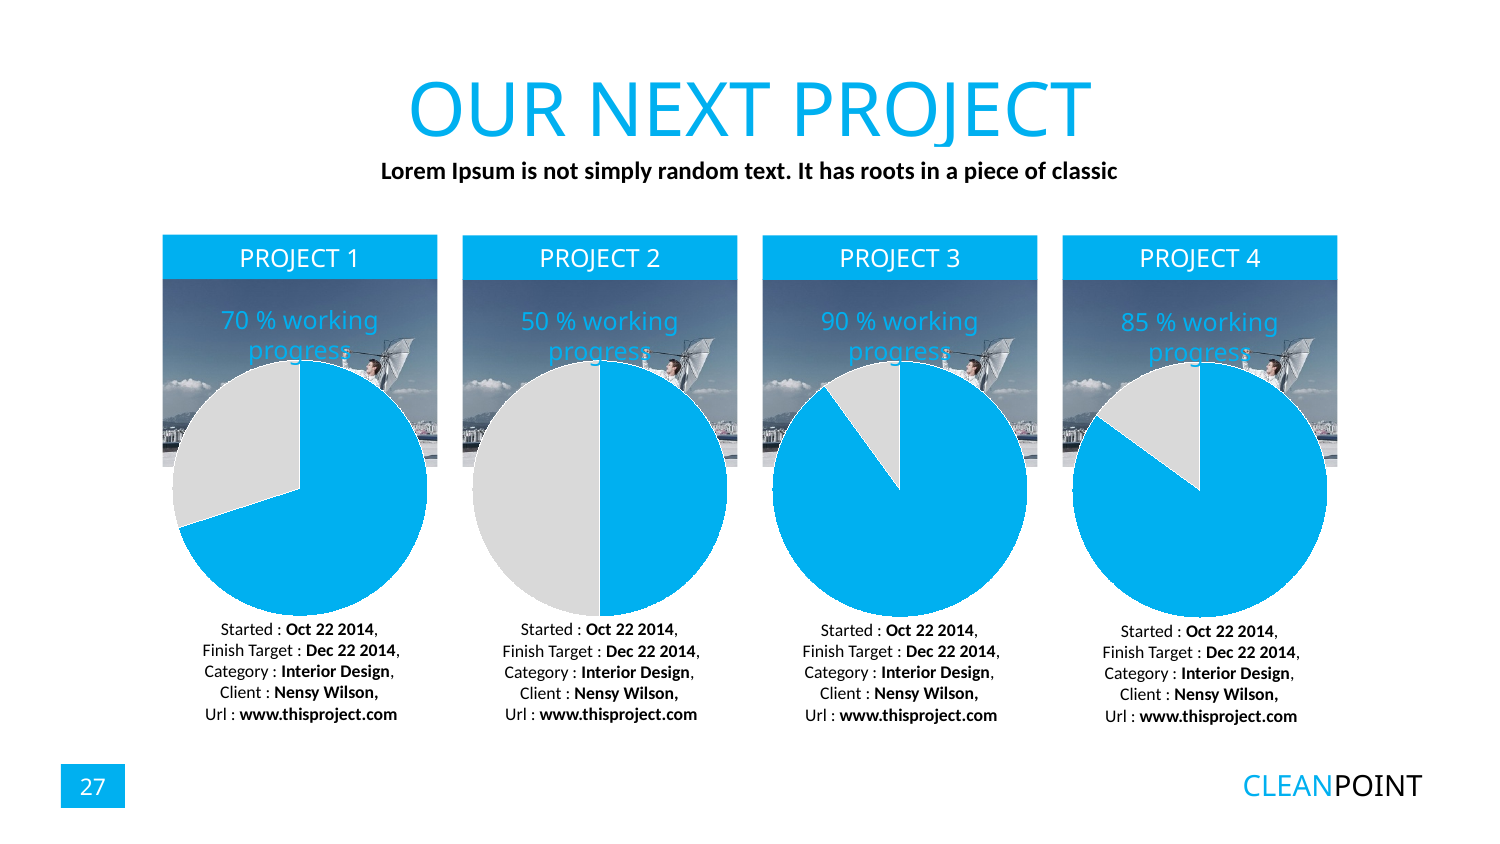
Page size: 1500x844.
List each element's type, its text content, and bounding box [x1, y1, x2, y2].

text_box 27 [59, 762, 127, 810]
chart [120, 354, 1380, 624]
text_box Started : Oct 22 2014, Finish Target : Dec 22 2014, Category : Interior Design, Client : Nensy Wilson, Url : www.thisproject.com [765, 631, 1038, 733]
text_box [460, 277, 740, 352]
text_box Started : Oct 22 2014, Finish Target : Dec 22 2014, Category : Interior Design, Client : Nensy Wilson, Url : www.thisproject.com [165, 630, 438, 732]
title OUR NEXT PROJECT [300, 96, 1200, 146]
text_box PROJECT 1 [162, 234, 438, 280]
text_box Started : Oct 22 2014, Finish Target : Dec 22 2014, Category : Interior Design, Client : Nensy Wilson, Url : www.thisproject.com [1065, 632, 1338, 733]
text_box PROJECT 2 [462, 235, 738, 280]
text_box CLEANPOINT [149, 746, 1438, 810]
text_box 85 % working progress [1062, 298, 1338, 355]
text_box [760, 277, 1040, 353]
text_box 70 % working progress [162, 297, 438, 353]
text_box Started : Oct 22 2014, Finish Target : Dec 22 2014, Category : Interior Design, Client : Nensy Wilson, Url : www.thisproject.com [465, 631, 738, 732]
text_box PROJECT 3 [762, 235, 1038, 280]
text_box Lorem Ipsum is not simply random text. It has roots in a piece of classic [149, 146, 1350, 192]
text_box [1060, 277, 1340, 355]
text_box PROJECT 4 [1062, 235, 1338, 280]
text_box [160, 277, 440, 353]
text_box 90 % working progress [762, 298, 1038, 354]
text_box 50 % working progress [462, 297, 738, 353]
